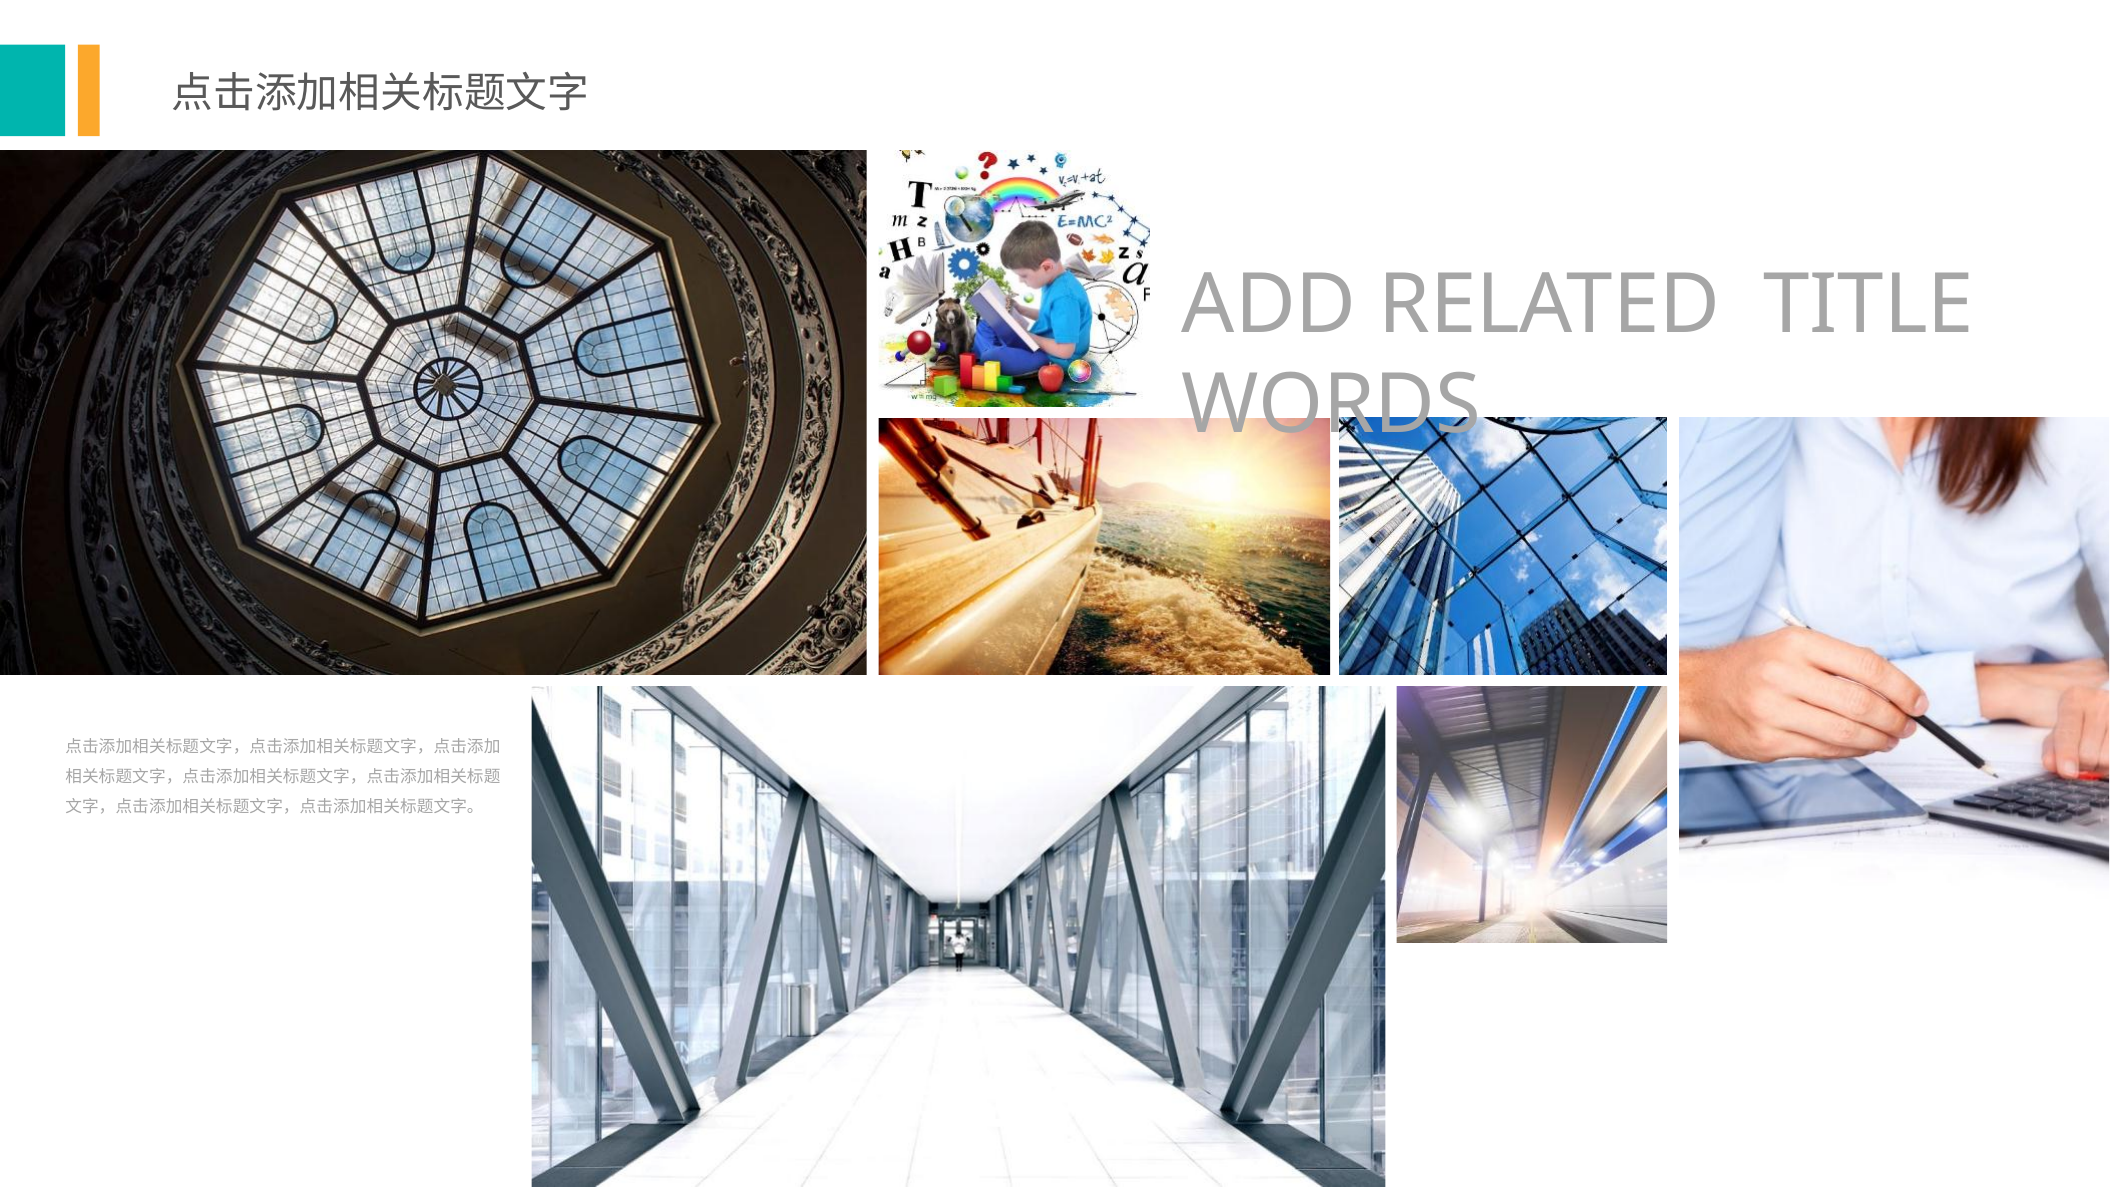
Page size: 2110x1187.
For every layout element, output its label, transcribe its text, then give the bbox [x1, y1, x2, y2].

text_box [531, 686, 1386, 1187]
text_box 点击添加相关标题文字，点击添加相关标题文字，点击添加相关标题文字，点击添加相关标题文字，点击添加相关标题文字，点击添加相关标题文字，点击添加相关标题文字。 [50, 718, 517, 824]
text_box [1396, 686, 1668, 943]
text_box [1339, 457, 1667, 675]
text_box [0, 150, 867, 675]
text_box ADD RELATED TITLE WORDS [1167, 241, 2110, 457]
text_box [878, 418, 1331, 675]
text_box [1679, 457, 2110, 945]
text_box [878, 150, 1150, 407]
text_box 点击添加相关标题文字 [135, 44, 625, 137]
